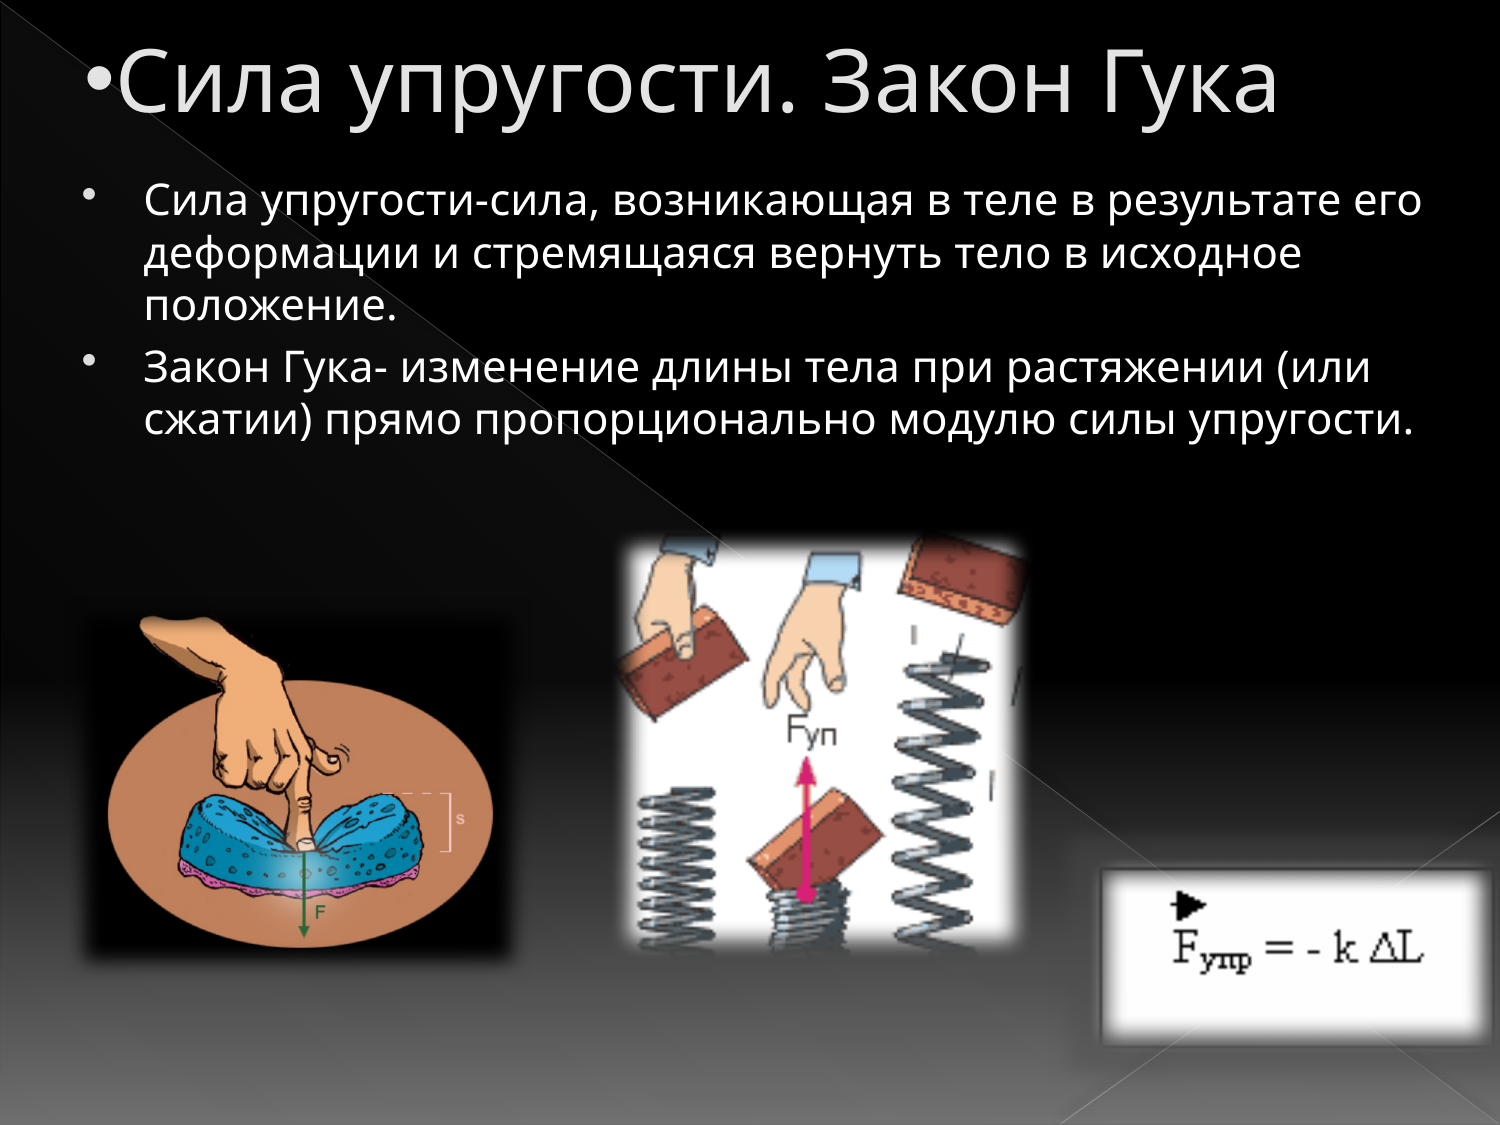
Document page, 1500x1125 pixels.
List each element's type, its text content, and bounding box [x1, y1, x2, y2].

picture [609, 526, 1034, 960]
list Сила упругости-сила, возникающая в теле в результате его деформации и стремящаяся вернуть тело в исходное положение. Закон Гука- изменение длины тела при растяжении (или сжатии) прямо пропорционально модулю силы упругости. [58, 164, 1454, 469]
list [64, 597, 532, 981]
picture [1086, 855, 1500, 1055]
title Сила упругости. Закон Гука [70, 0, 1421, 156]
